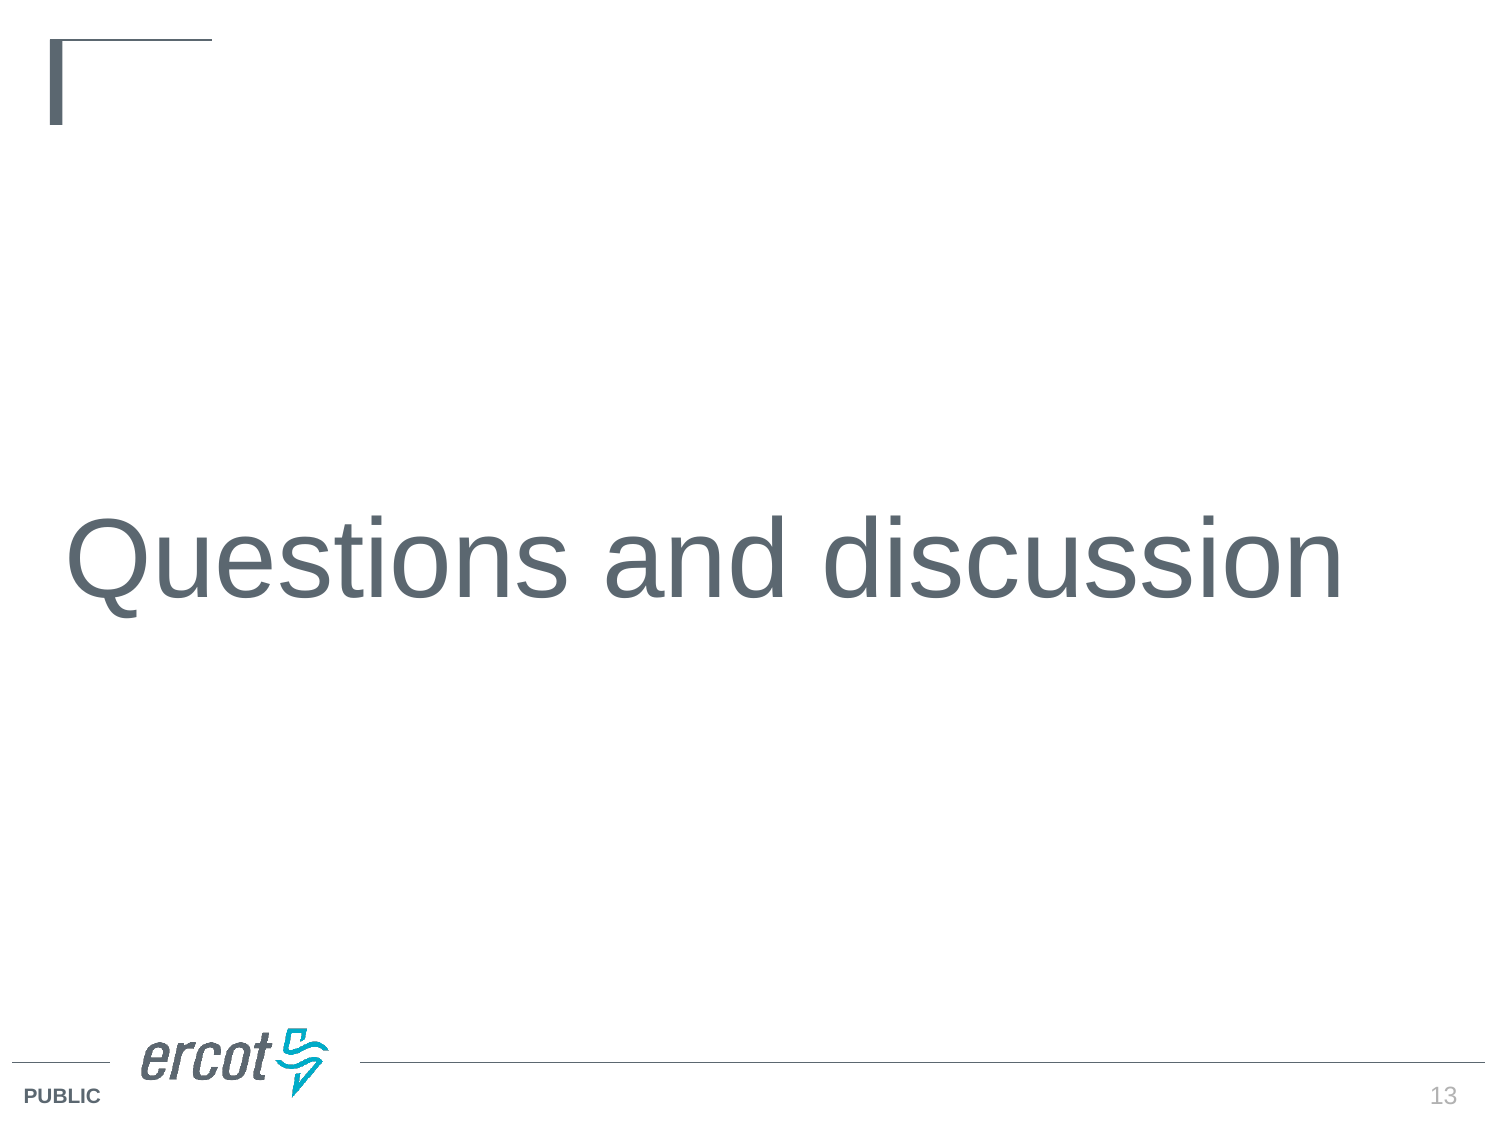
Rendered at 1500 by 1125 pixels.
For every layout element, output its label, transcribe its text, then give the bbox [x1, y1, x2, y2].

slide_number 13 [1400, 1076, 1488, 1113]
list Questions and discussion [50, 162, 1450, 992]
picture [137, 1024, 332, 1100]
